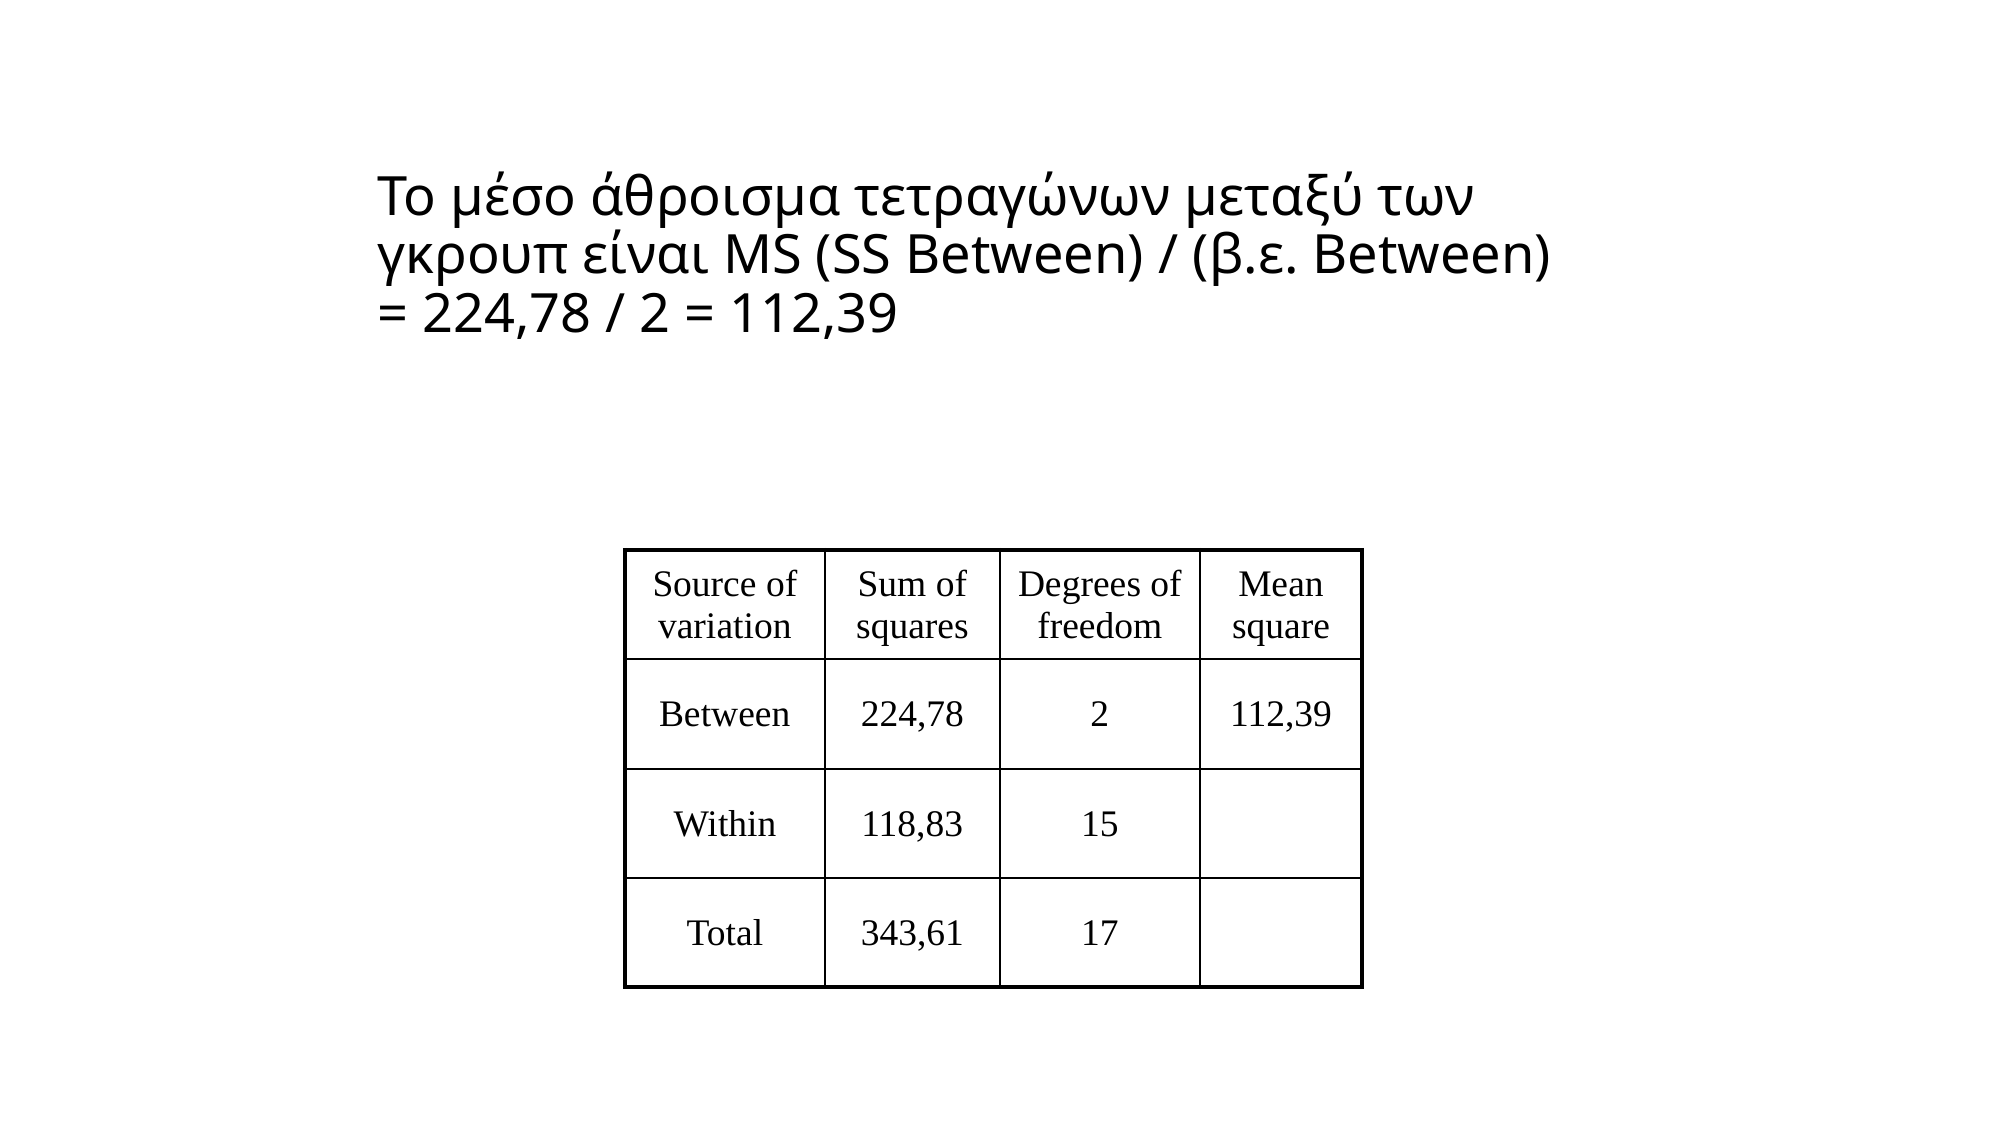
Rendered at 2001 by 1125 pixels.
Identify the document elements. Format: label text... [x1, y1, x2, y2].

table_header Source of variation [627, 552, 824, 658]
table_cell 343,61 [826, 879, 999, 985]
table_cell Total [627, 879, 824, 985]
table_header Degrees of freedom [1001, 552, 1199, 658]
table_cell 2 [1001, 660, 1199, 768]
table_cell 15 [1001, 770, 1199, 877]
table_cell [1201, 879, 1360, 985]
table_cell 224,78 [826, 660, 999, 768]
table_cell 17 [1001, 879, 1199, 985]
table_header Sum of squares [826, 552, 999, 658]
table_cell 118,83 [826, 770, 999, 877]
table_cell [1201, 770, 1360, 877]
table_cell Within [627, 770, 824, 877]
table_cell Between [627, 660, 824, 768]
title Το μέσο άθροισμα τετραγώνων μεταξύ των γκρουπ είναι MS (SS Between) / (β.ε. Between) = 224,78 / 2 = 112,39 [362, 137, 1663, 375]
table_header Mean square [1201, 552, 1360, 658]
table_cell 112,39 [1201, 660, 1360, 768]
